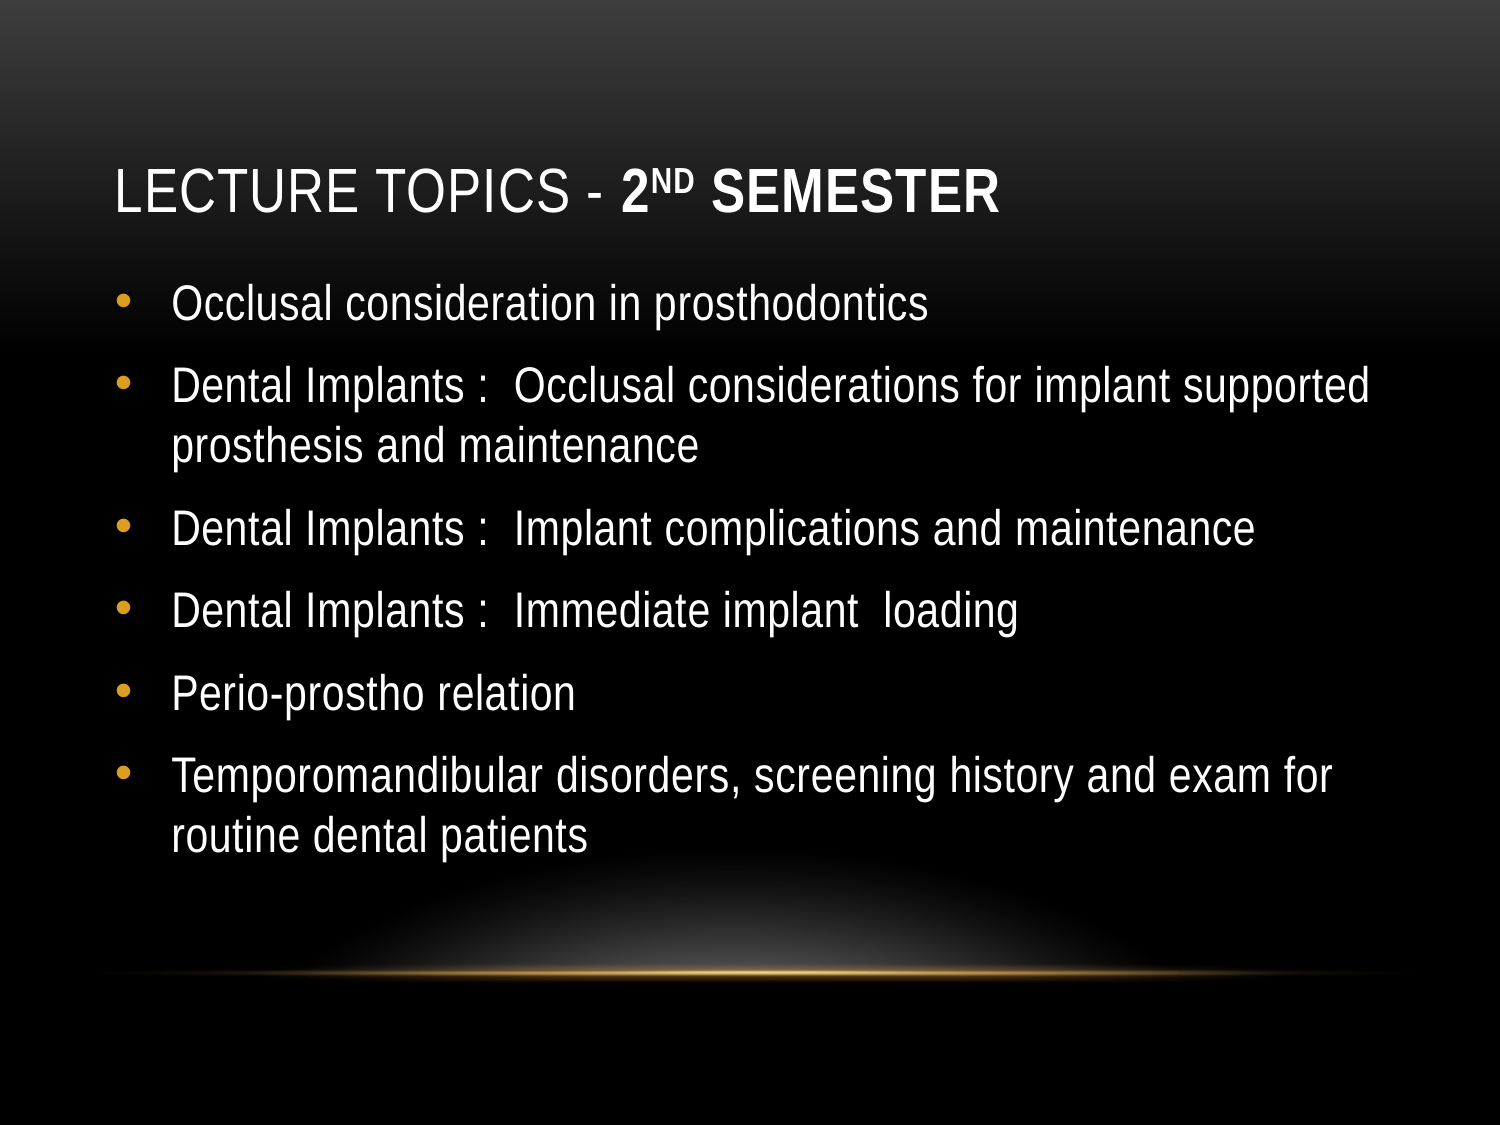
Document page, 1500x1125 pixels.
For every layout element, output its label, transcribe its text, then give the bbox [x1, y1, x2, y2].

title Lecture topics - 2nd semester [99, 45, 1400, 233]
list Occlusal consideration in prosthodontics Dental Implants : Occlusal considerations for implant supported prosthesis and maintenance Dental Implants : Implant complications and maintenance Dental Implants : Immediate implant loading Perio-prostho relation Temporomandibular disorders, screening history and exam for routine dental patients [99, 262, 1400, 1038]
picture [0, 0, 1500, 1125]
